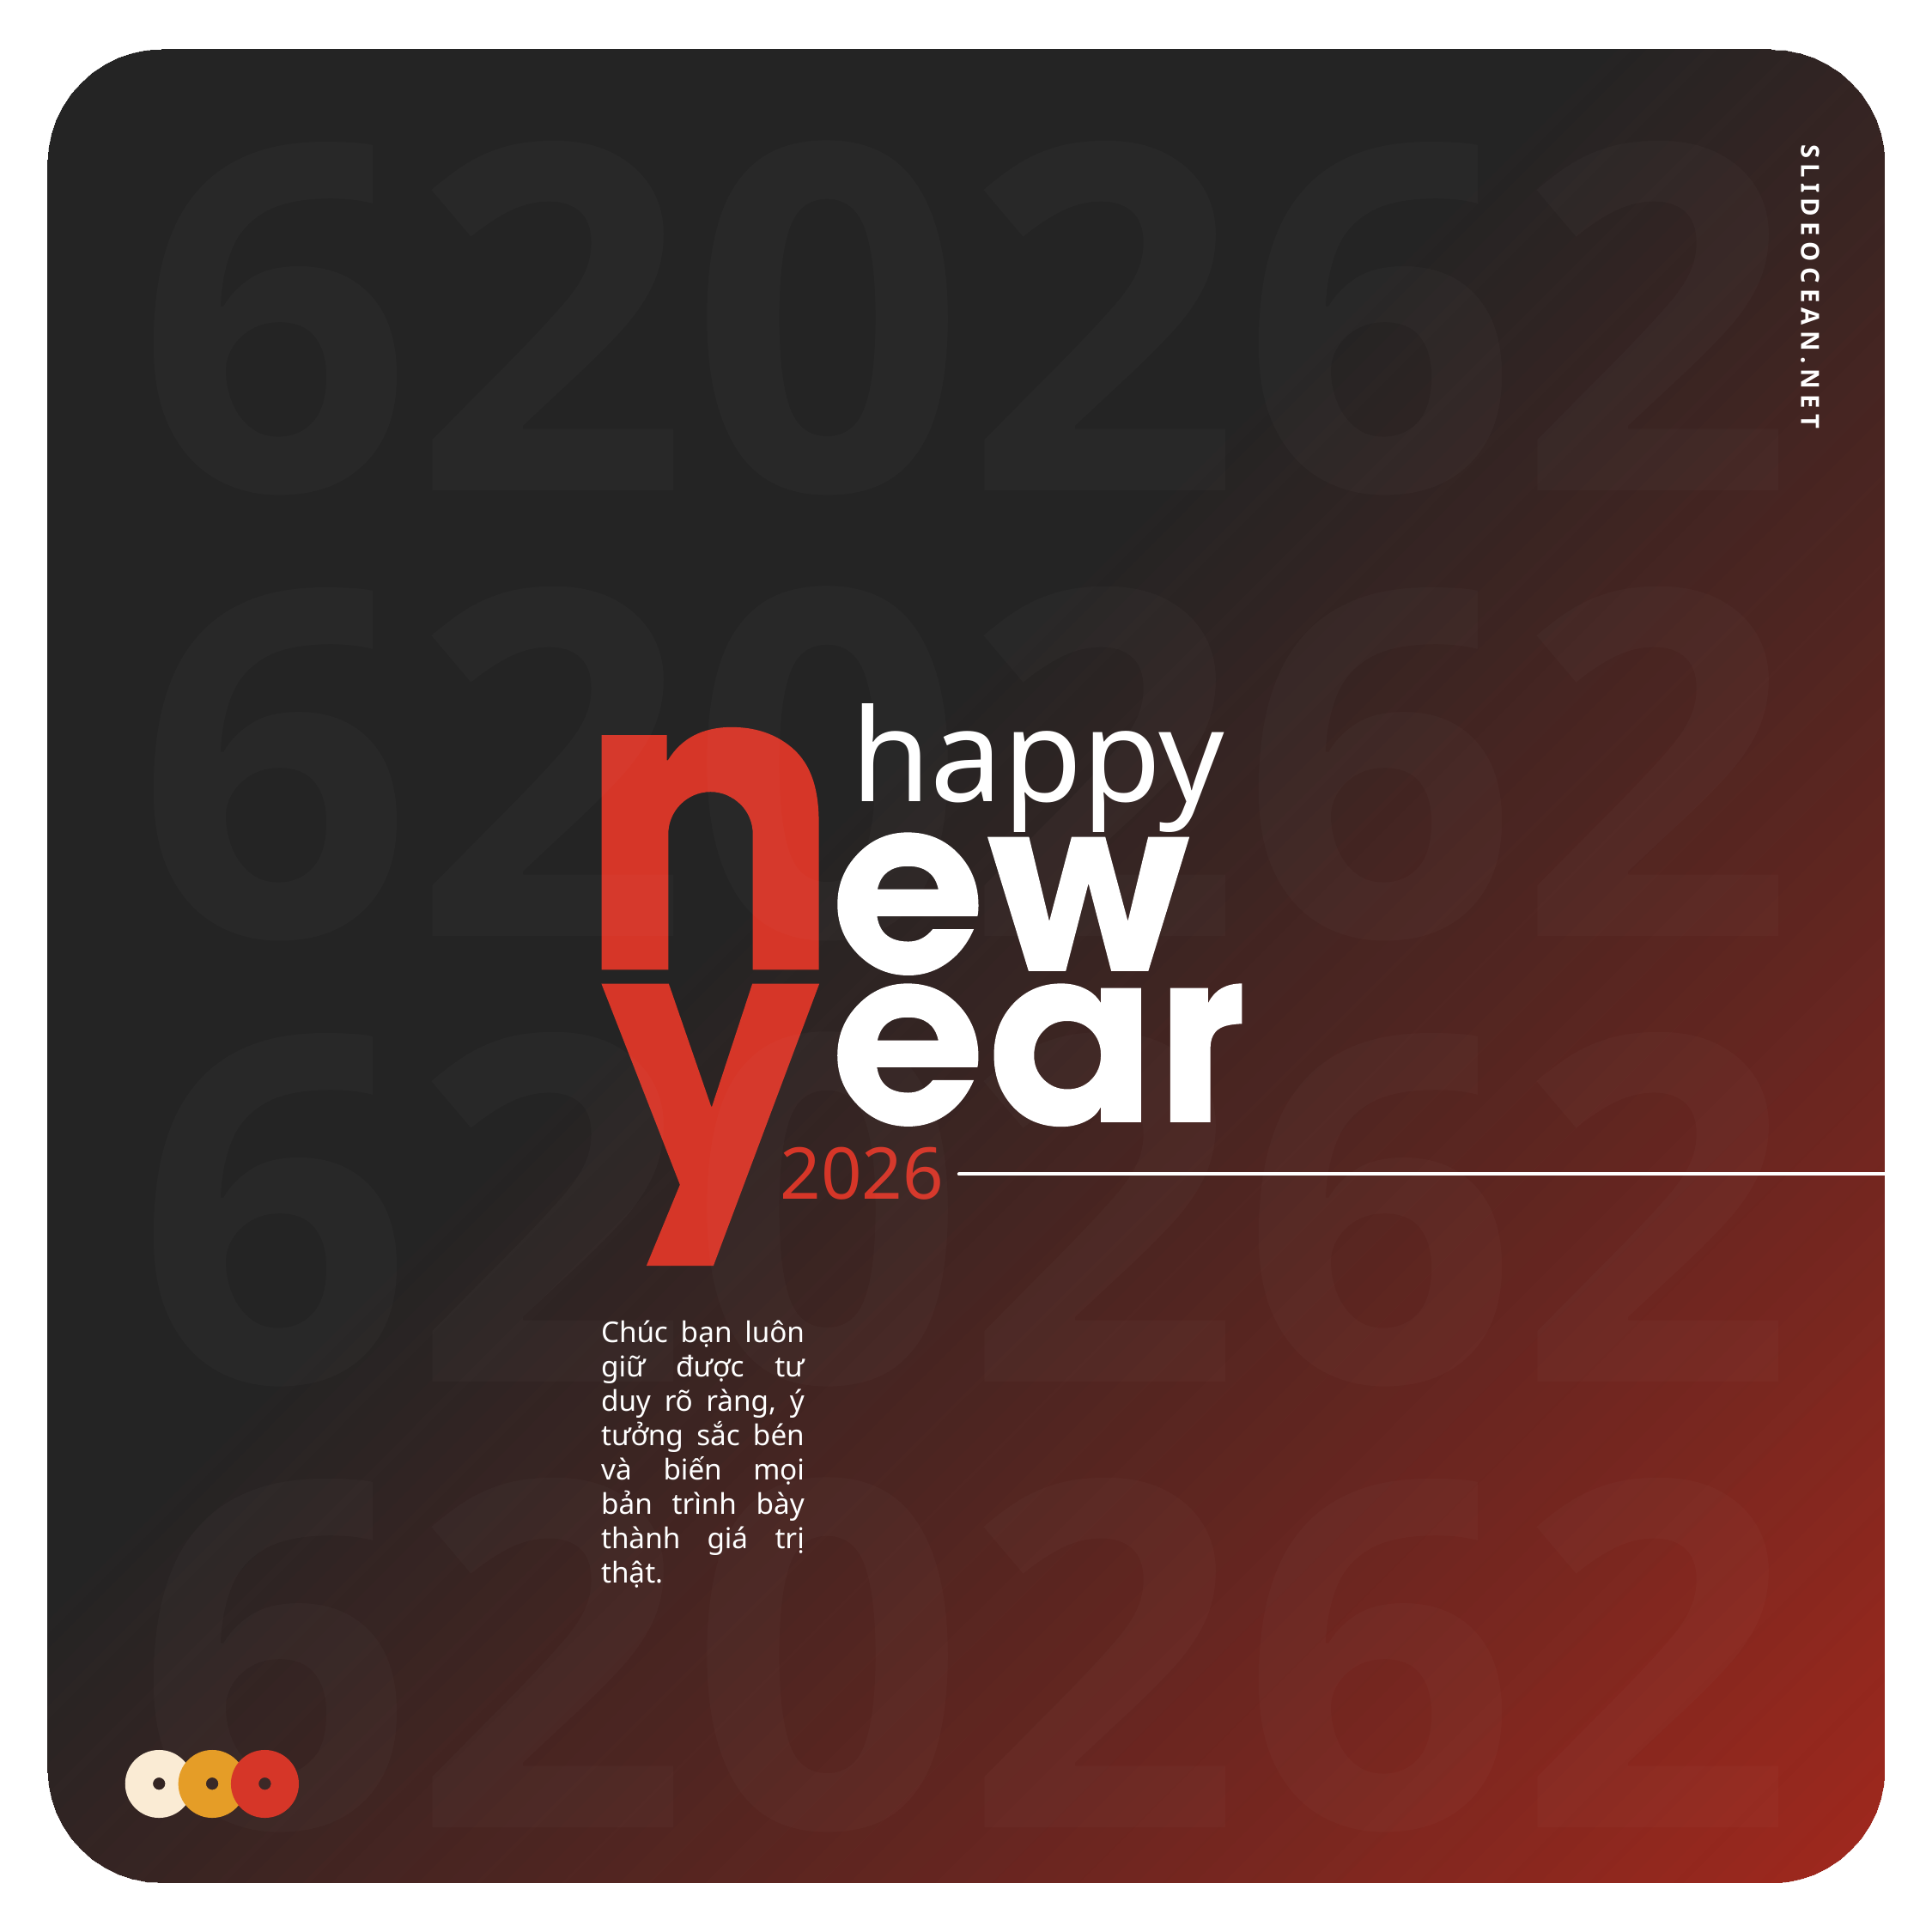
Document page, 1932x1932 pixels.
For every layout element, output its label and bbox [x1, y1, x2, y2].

text_box [125, 1749, 300, 1819]
text_box [48, 1, 1883, 1932]
